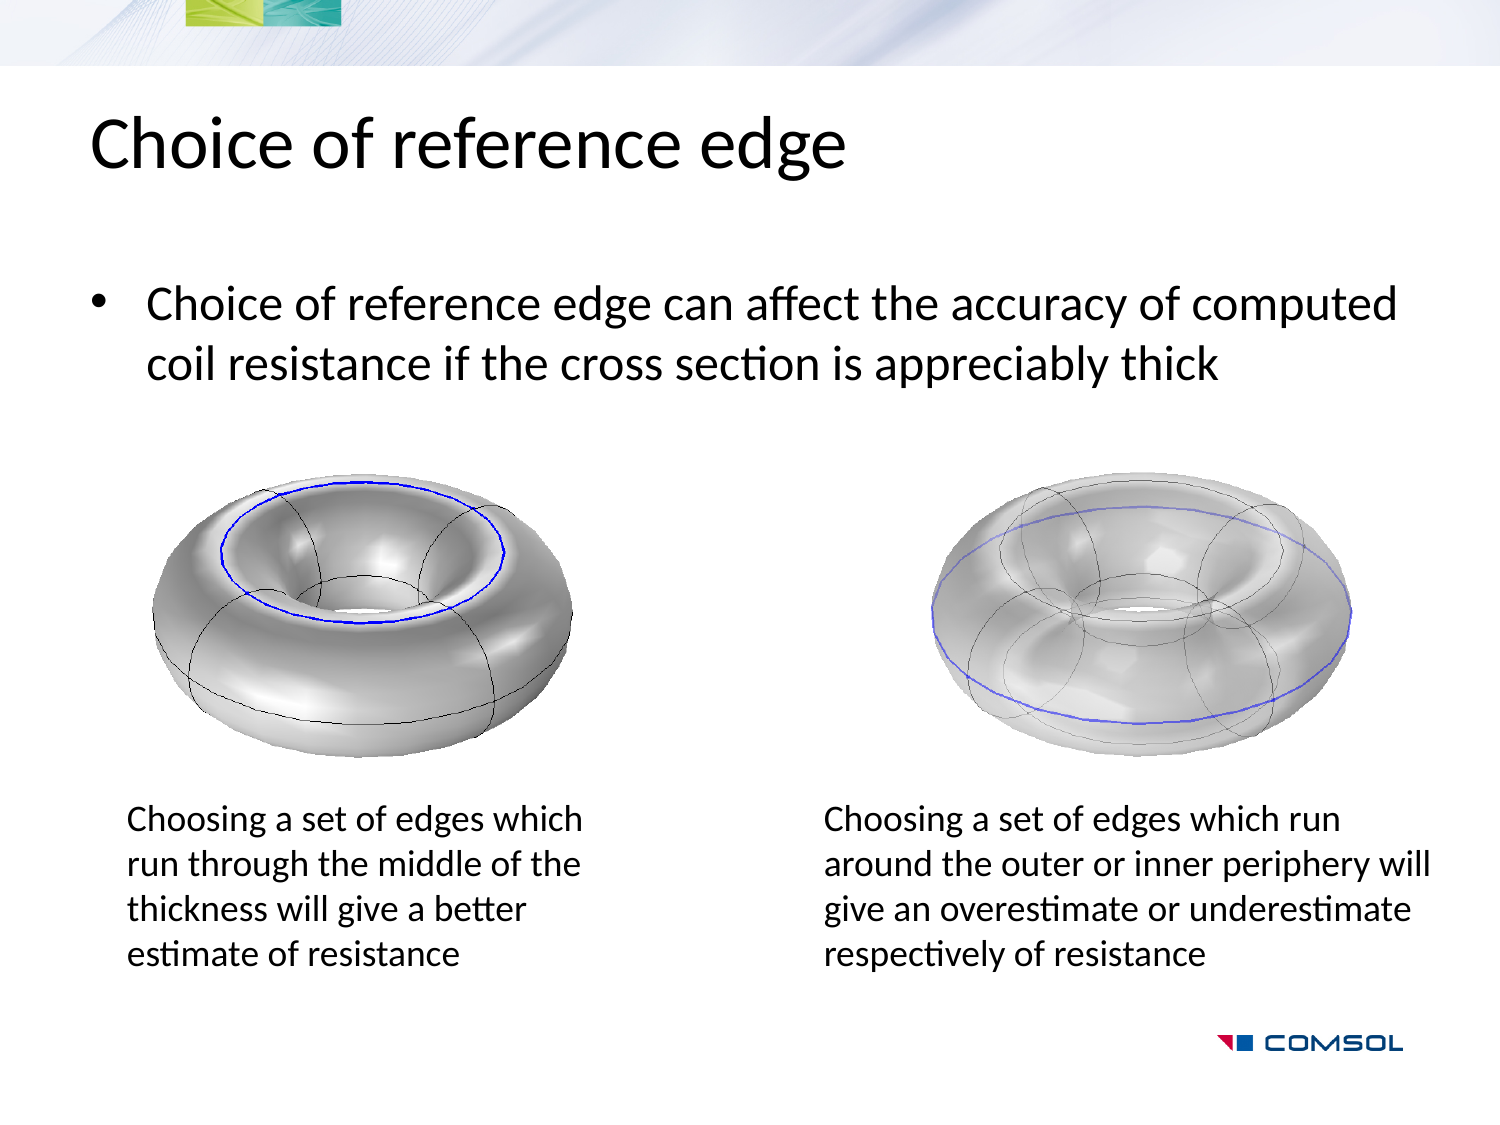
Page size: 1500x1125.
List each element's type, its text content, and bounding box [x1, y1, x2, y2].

list Choice of reference edge can affect the accuracy of computed coil resistance if the cross section is appreciably thick [75, 262, 1425, 1005]
title Choice of reference edge [75, 45, 1425, 233]
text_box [111, 466, 1471, 985]
picture [0, 0, 1500, 1125]
